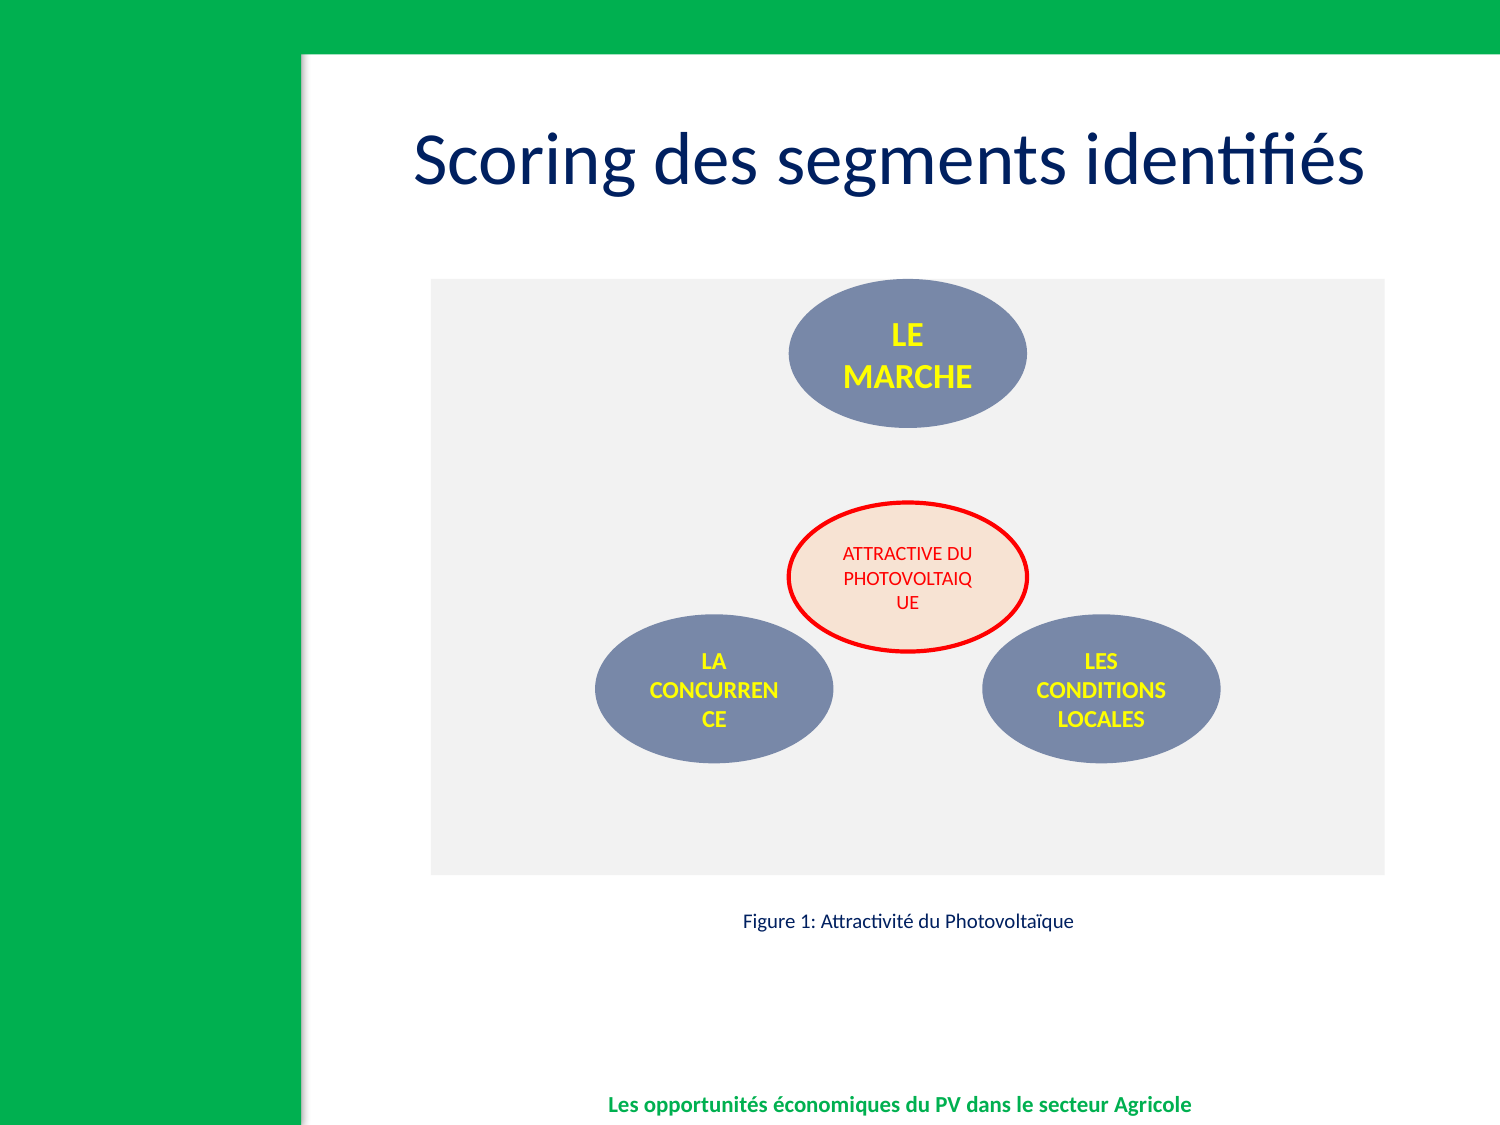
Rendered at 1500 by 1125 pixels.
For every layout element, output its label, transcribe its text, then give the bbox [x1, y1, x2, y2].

text_box Scoring des segments identifiés [371, 101, 1408, 196]
text_box Figure 1: Attractivité du Photovoltaïque [728, 896, 1089, 940]
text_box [430, 278, 1385, 876]
